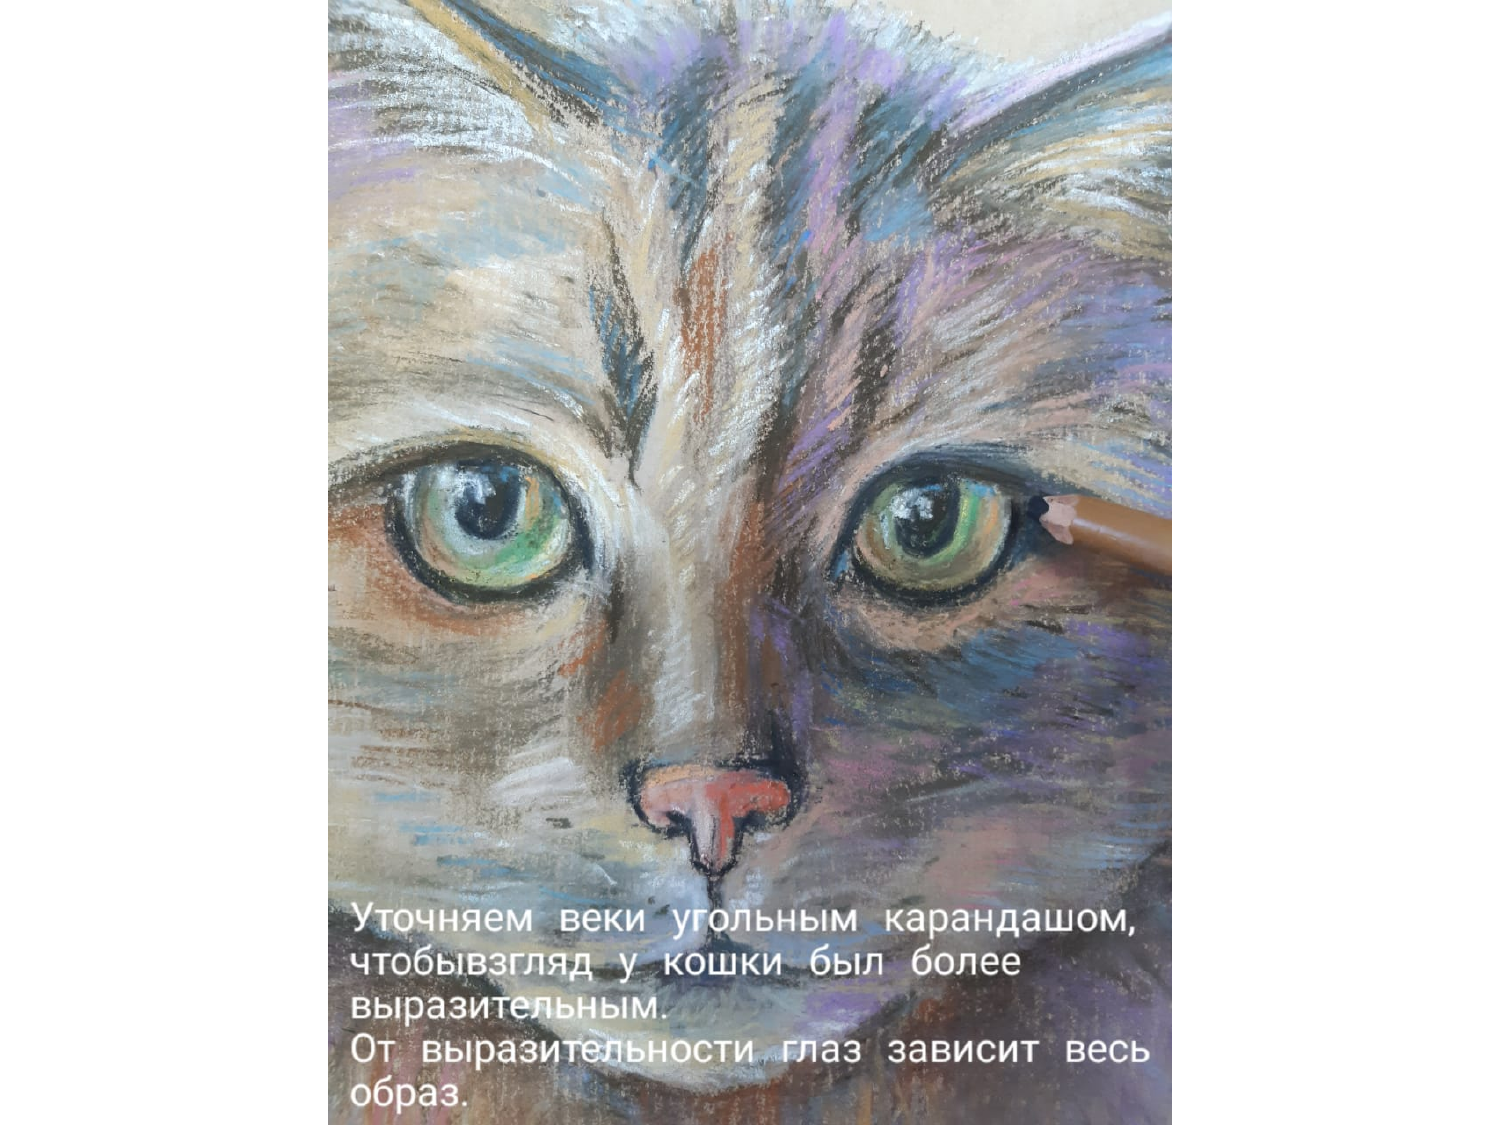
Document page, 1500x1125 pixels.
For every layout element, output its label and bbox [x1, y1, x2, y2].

picture [327, 0, 1173, 1125]
